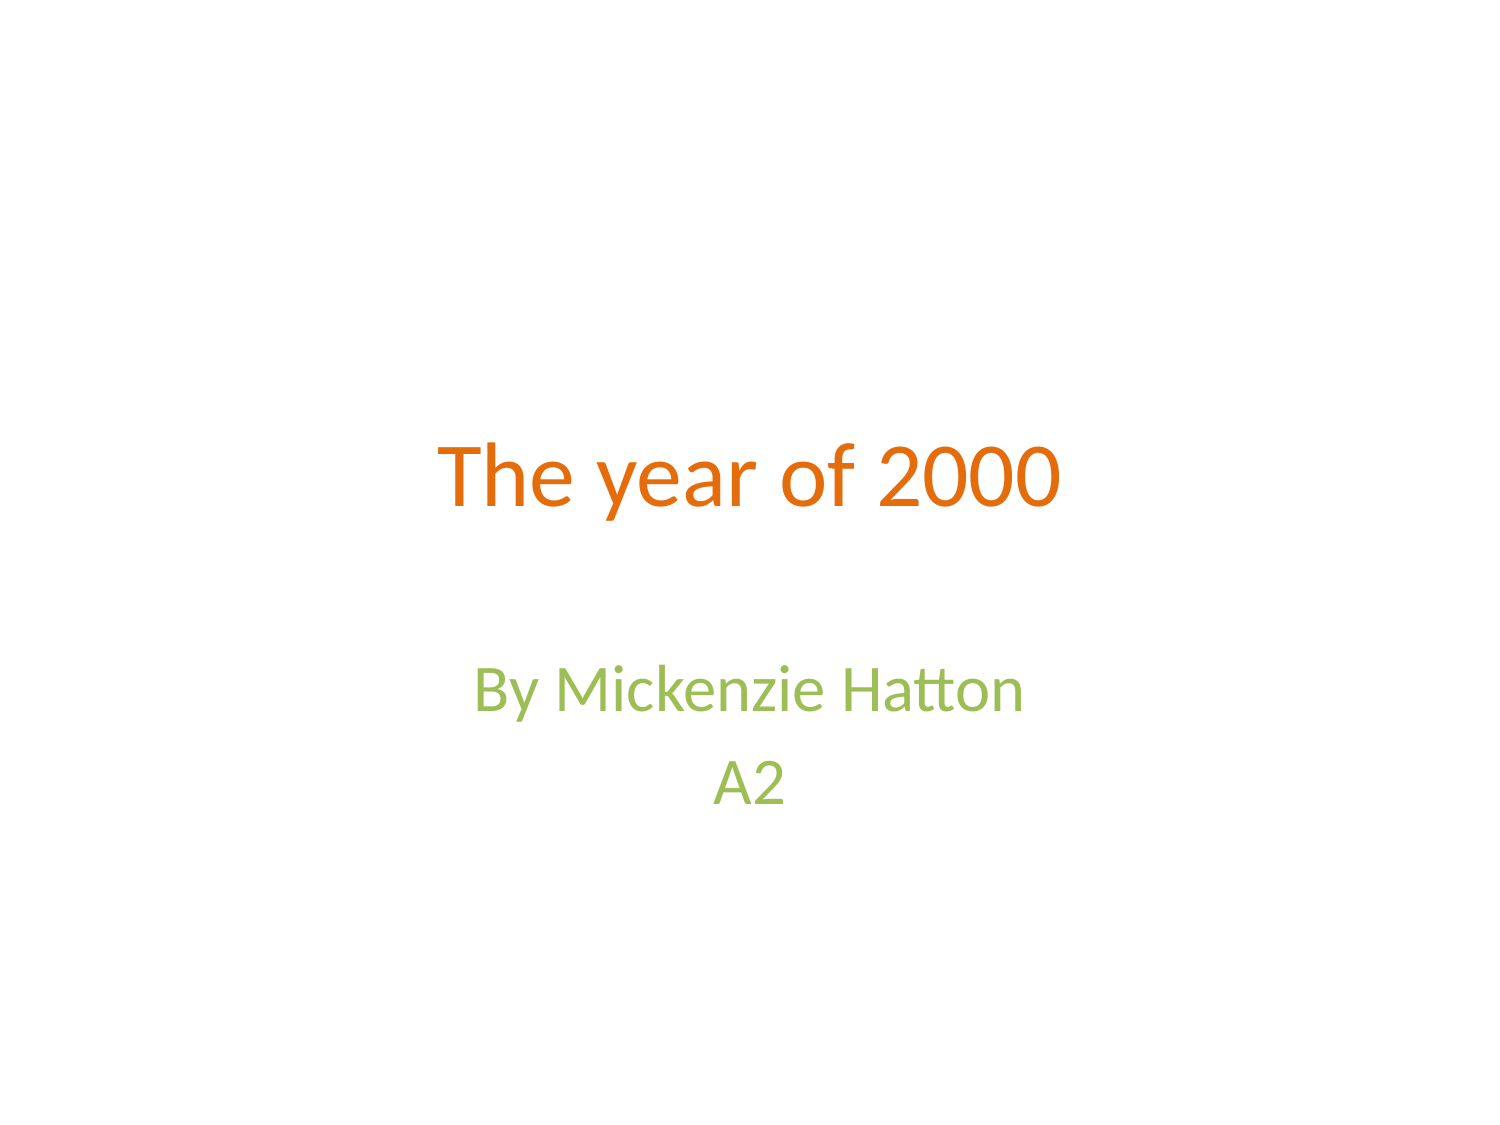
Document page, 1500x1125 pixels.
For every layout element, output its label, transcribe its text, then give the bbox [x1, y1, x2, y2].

subtitle By Mickenzie Hatton A2 [225, 637, 1275, 925]
title The year of 2000 [112, 349, 1388, 591]
